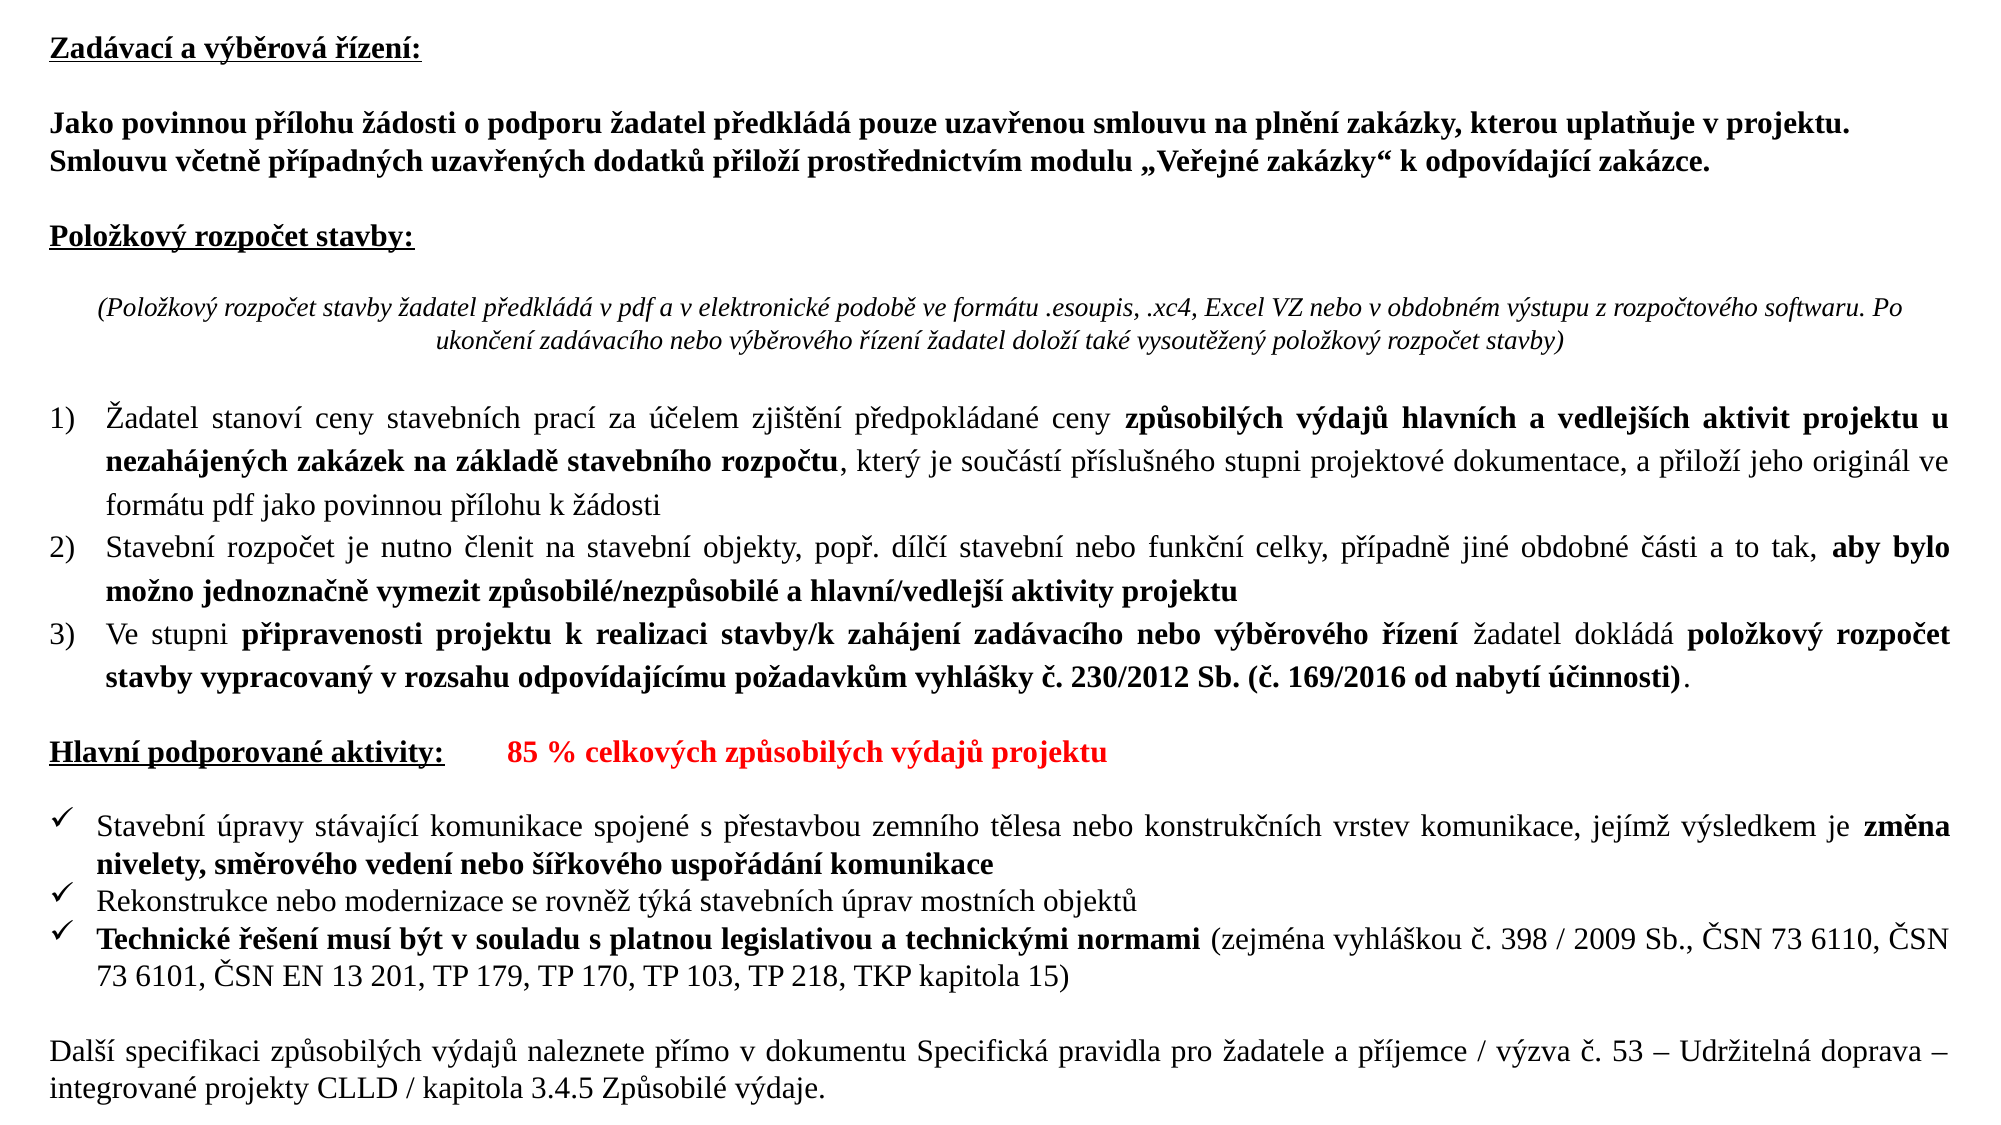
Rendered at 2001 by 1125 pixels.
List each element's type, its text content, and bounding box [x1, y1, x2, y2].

text_box Zadávací a výběrová řízení: Jako povinnou přílohu žádosti o podporu žadatel předkládá pouze uzavřenou smlouvu na plnění zakázky, kterou uplatňuje v projektu. Smlouvu včetně případných uzavřených dodatků přiloží prostřednictvím modulu „Veřejné zakázky“ k odpovídající zakázce. Položkový rozpočet stavby: (Položkový rozpočet stavby žadatel předkládá v pdf a v elektronické podobě ve formátu .esoupis, .xc4, Excel VZ nebo v obdobném výstupu z rozpočtového softwaru. Po ukončení zadávacího nebo výběrového řízení žadatel doloží také vysoutěžený položkový rozpočet stavby) Žadatel stanoví ceny stavebních prací za účelem zjištění předpokládané ceny způsobilých výdajů hlavních a vedlejších aktivit projektu u nezahájených zakázek na základě stavebního rozpočtu, který je součástí příslušného stupni projektové dokumentace, a přiloží jeho originál ve formátu pdf jako povinnou přílohu k žádosti Stavební rozpočet je nutno členit na stavební objekty, popř. dílčí stavební nebo funkční celky, případně jiné obdobné části a to tak, aby bylo možno jednoznačně vymezit způsobilé/nezpůsobilé a hlavní/vedlejší aktivity projektu Ve stupni připravenosti projektu k realizaci stavby/k zahájení zadávacího nebo výběrového řízení žadatel dokládá položkový rozpočet stavby vypracovaný v rozsahu odpovídajícímu požadavkům vyhlášky č. 230/2012 Sb. (č. 169/2016 od nabytí účinnosti). Hlavní podporované aktivity: 85 % celkových způsobilých výdajů projektu Stavební úpravy stávající komunikace spojené s přestavbou zemního tělesa nebo konstrukčních vrstev komunikace, jejímž výsledkem je změna nivelety, směrového vedení nebo šířkového uspořádání komunikace Rekonstrukce nebo modernizace se rovněž týká stavebních úprav mostních objektů Technické řešení musí být v souladu s platnou legislativou a technickými normami (zejména vyhláškou č. 398 / 2009 Sb., ČSN 73 6110, ČSN 73 6101, ČSN EN 13 201, TP 179, TP 170, TP 103, TP 218, TKP kapitola 15) Další specifikaci způsobilých výdajů naleznete přímo v dokumentu Specifická pravidla pro žadatele a příjemce / výzva č. 53 – Udržitelná doprava – integrované projekty CLLD / kapitola 3.4.5 Způsobilé výdaje. [34, 20, 1966, 1113]
